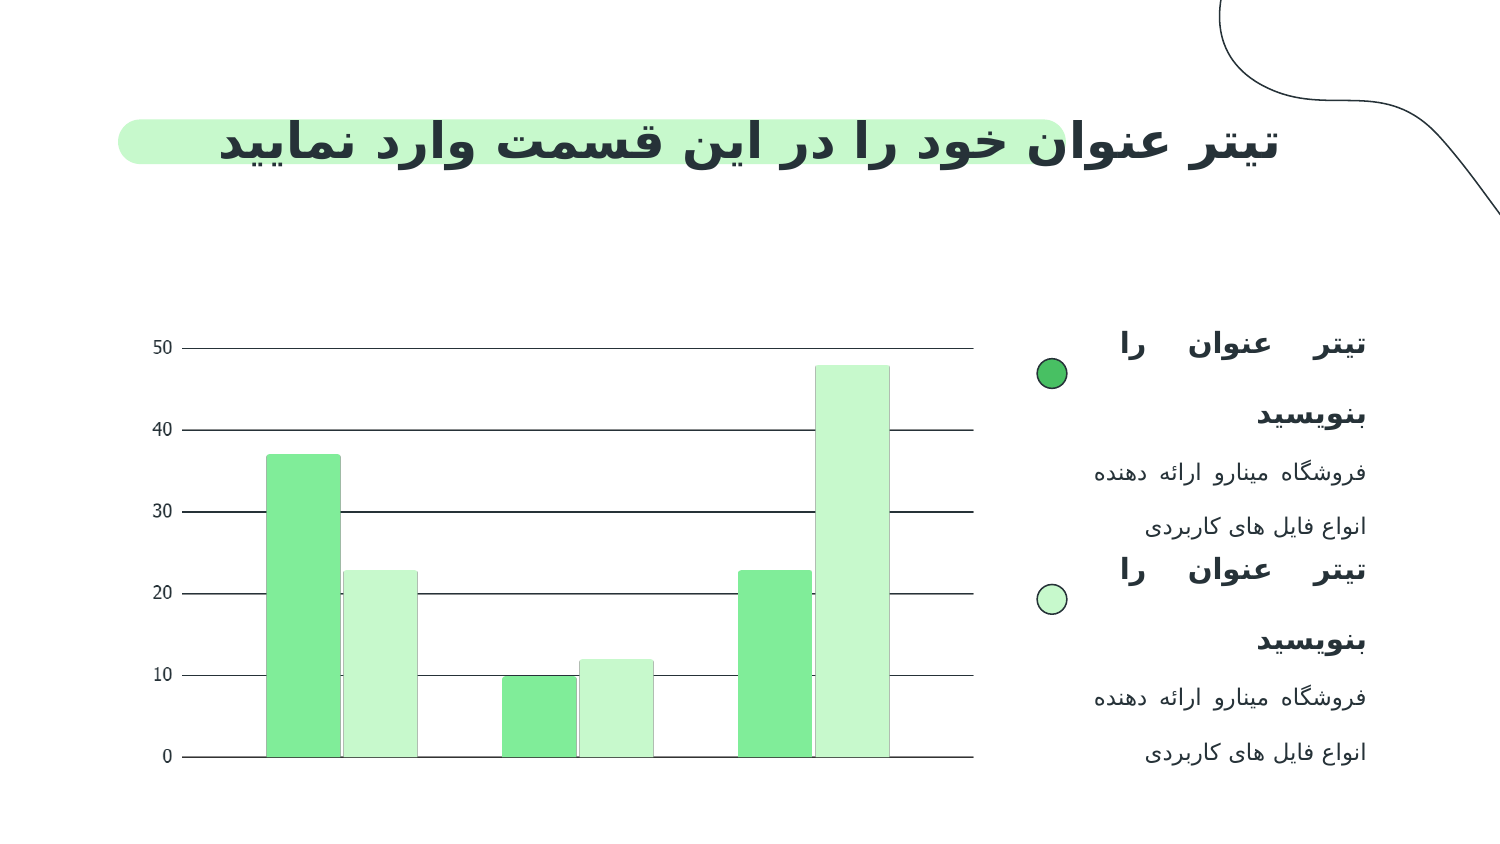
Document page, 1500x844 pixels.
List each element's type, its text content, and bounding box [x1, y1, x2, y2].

text_box تیتر عنوان را بنویسید فروشگاه مینارو ارائه دهنده انواع فایل های کاربردی [1074, 508, 1382, 773]
text_box [1037, 358, 1067, 389]
text_box تیتر عنوان را بنویسید فروشگاه مینارو ارائه دهنده انواع فایل های کاربردی [1074, 282, 1382, 508]
text_box [1037, 584, 1067, 615]
picture [117, 314, 997, 790]
text_box تیتر عنوان خود را در این قسمت وارد نمایید [124, 71, 1376, 177]
